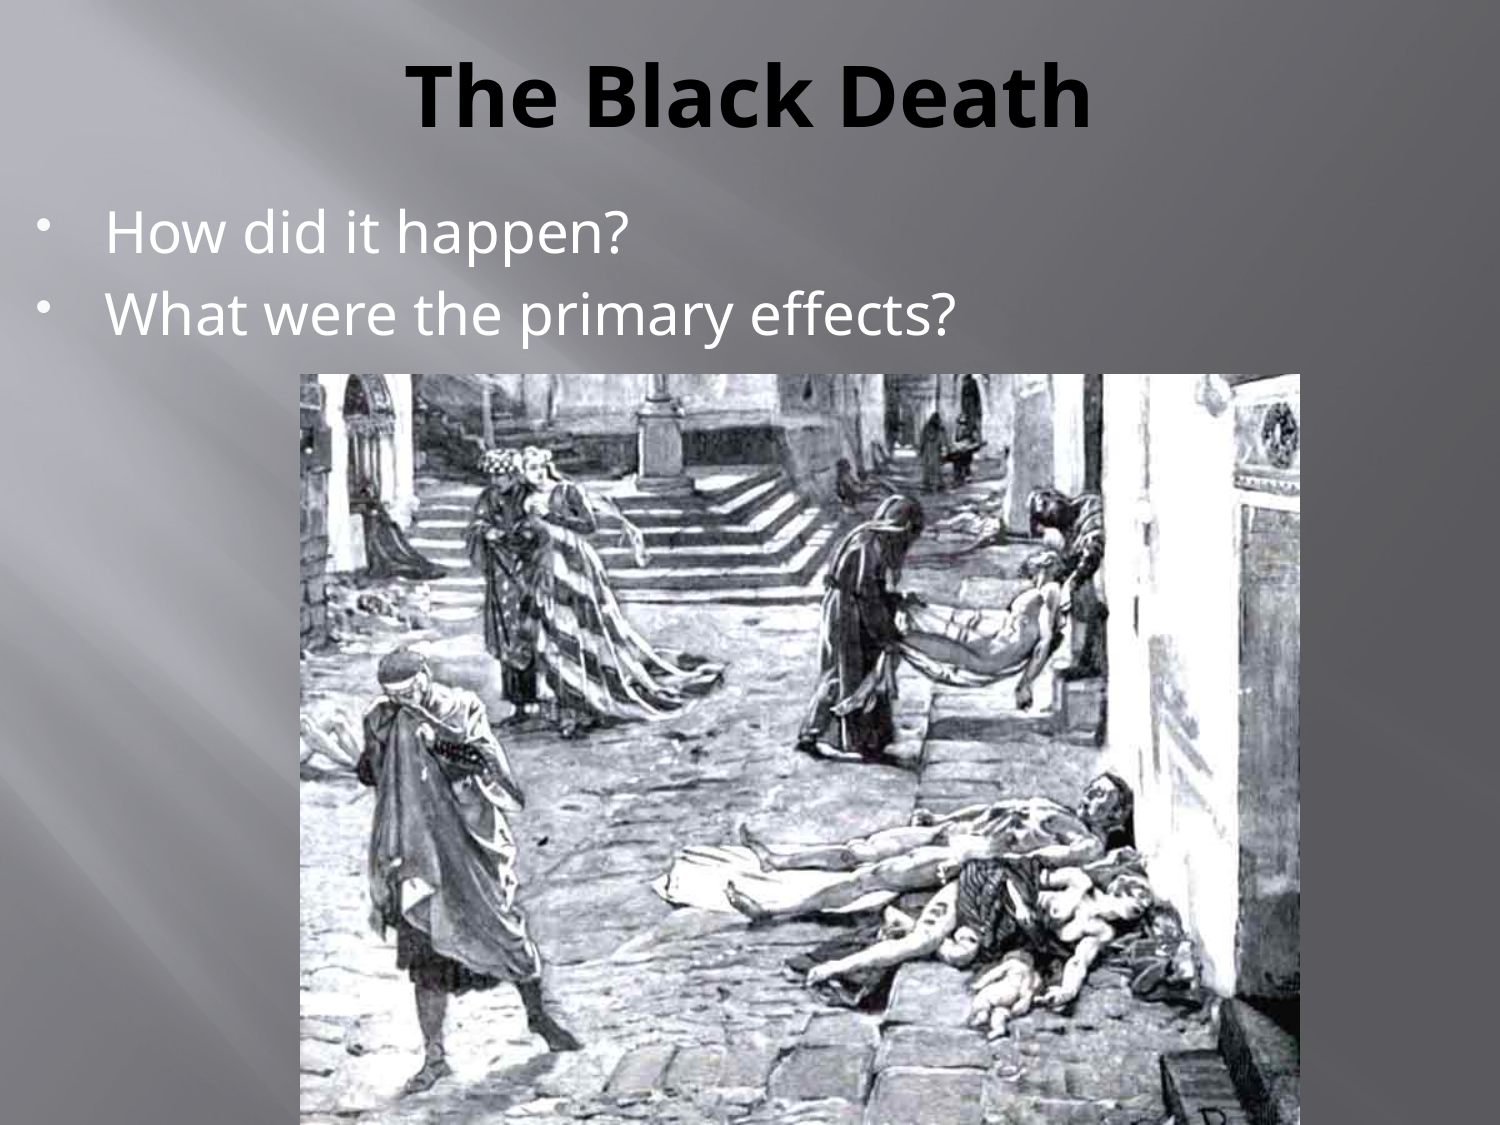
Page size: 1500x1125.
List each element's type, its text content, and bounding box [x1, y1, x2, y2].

list How did it happen? What were the primary effects? [0, 187, 1425, 1035]
title The Black Death [75, 0, 1425, 187]
picture [299, 374, 1301, 1125]
